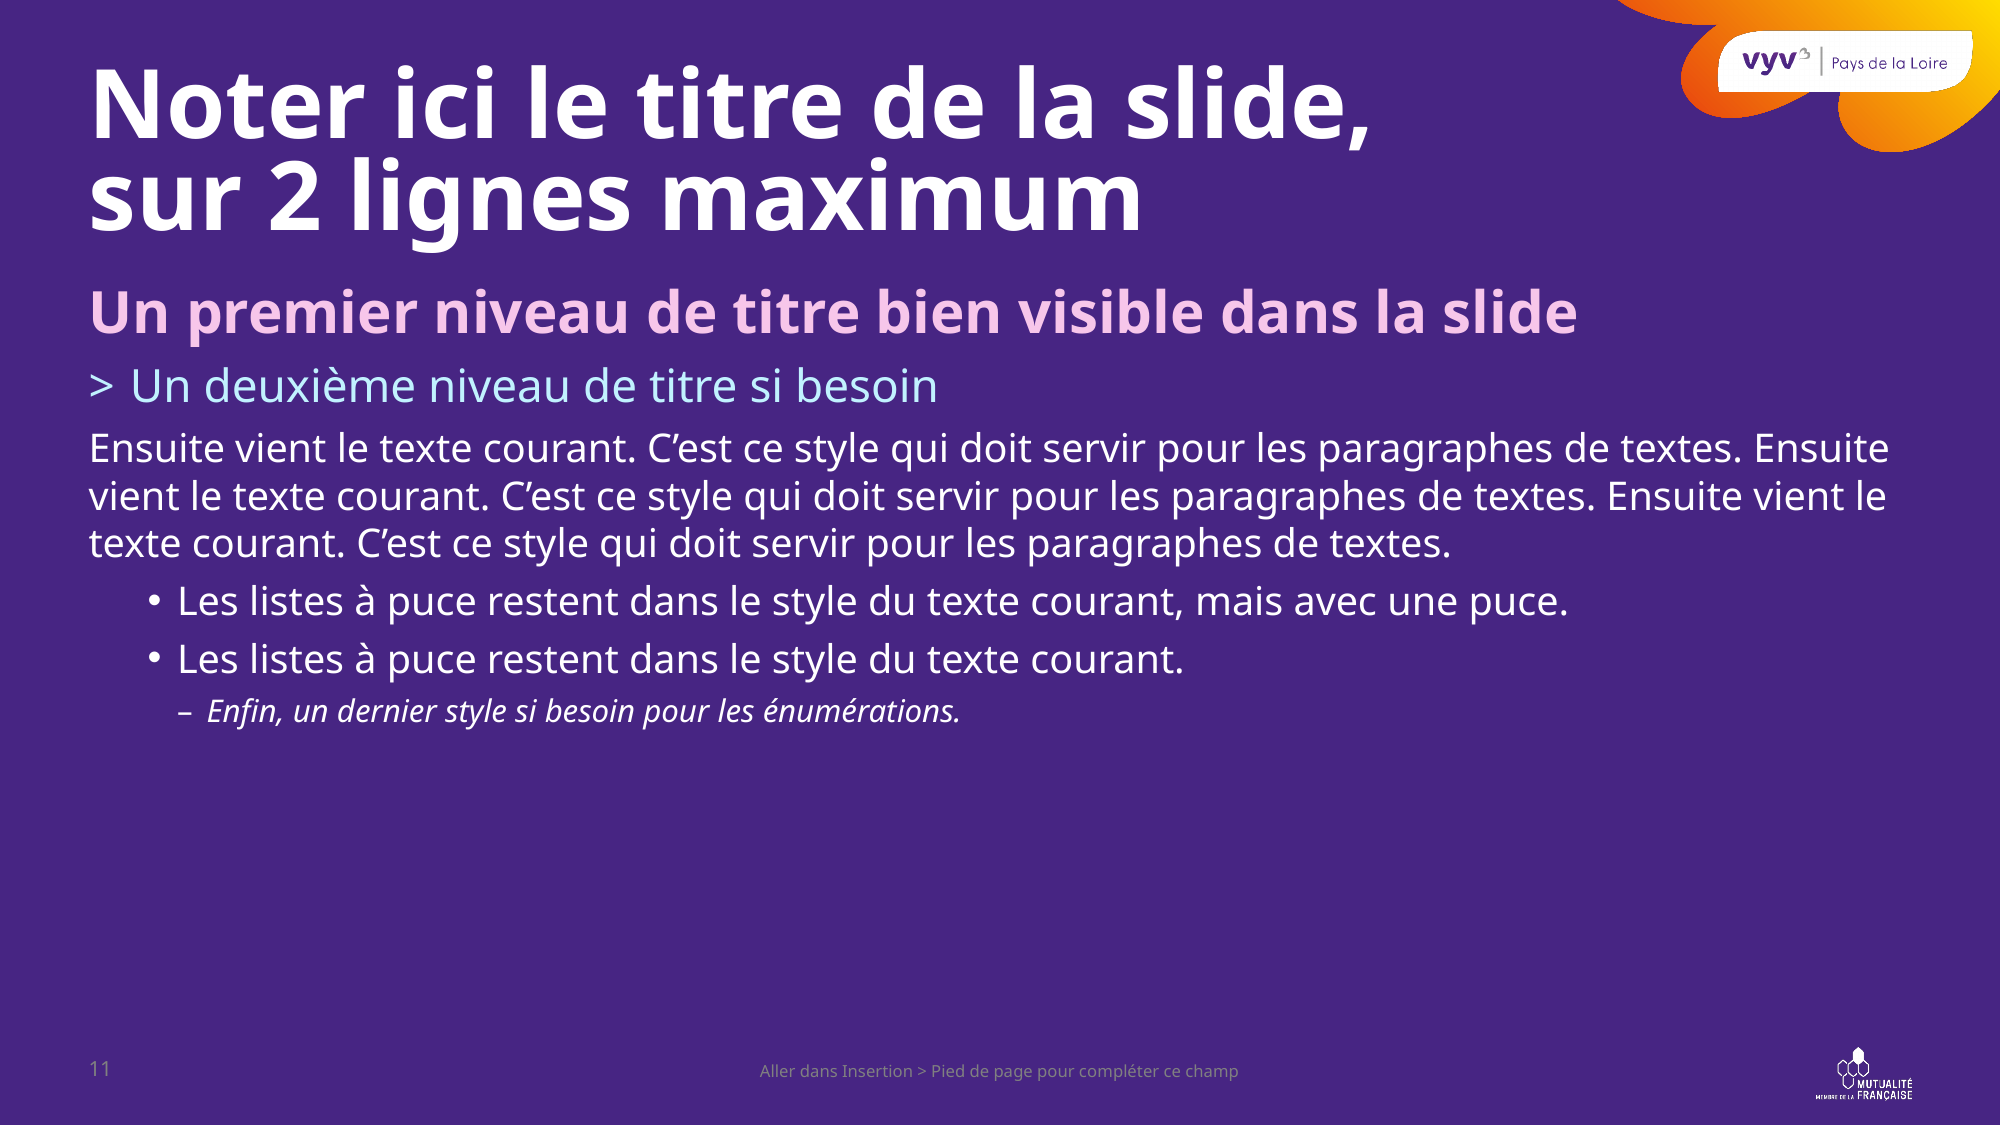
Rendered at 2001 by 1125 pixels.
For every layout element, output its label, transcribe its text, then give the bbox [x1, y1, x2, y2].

picture [1816, 1047, 1912, 1101]
title Noter ici le titre de la slide, sur 2 lignes maximum [88, 59, 1912, 254]
list Un premier niveau de titre bien visible dans la slide Un deuxième niveau de titre si besoin Ensuite vient le texte courant. C’est ce style qui doit servir pour les paragraphes de textes. Ensuite vient le texte courant. C’est ce style qui doit servir pour les paragraphes de textes. Ensuite vient le texte courant. C’est ce style qui doit servir pour les paragraphes de textes. Les listes à puce restent dans le style du texte courant, mais avec une puce. Les listes à puce restent dans le style du texte courant. Enfin, un dernier style si besoin pour les énumérations. [88, 283, 1912, 1022]
slide_number 11 [88, 1063, 207, 1085]
picture [1713, 24, 1977, 98]
footer Aller dans Insertion > Pied de page pour compléter ce champ [207, 1063, 1794, 1085]
